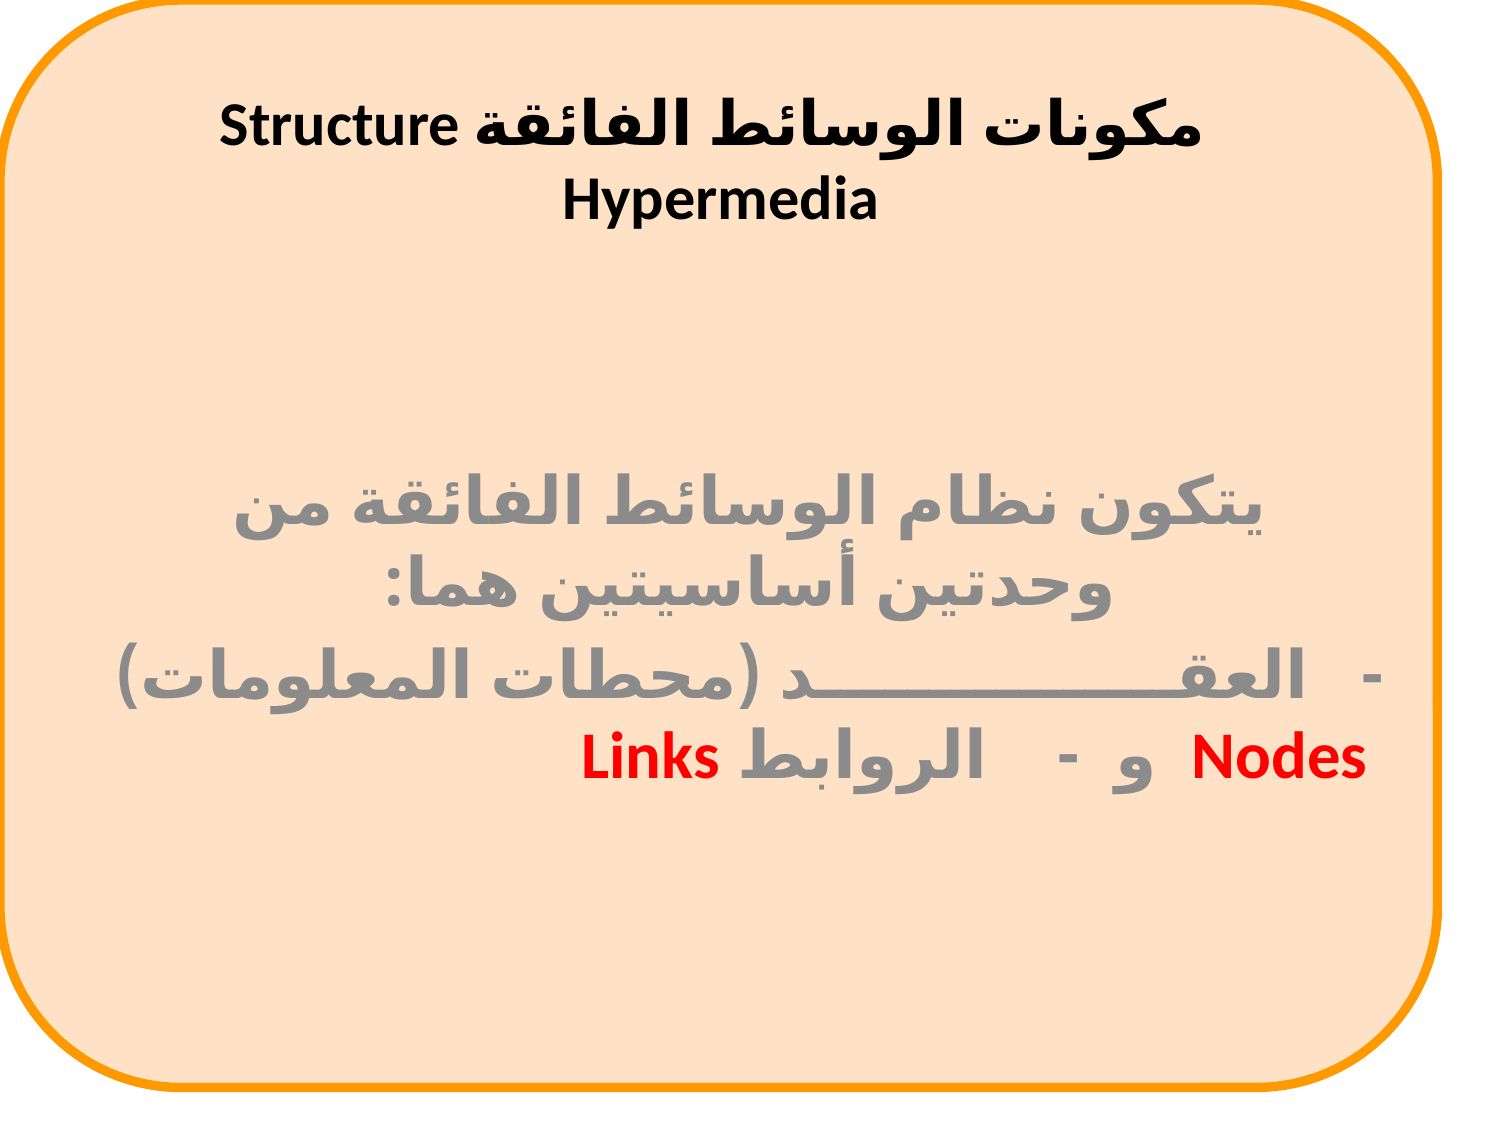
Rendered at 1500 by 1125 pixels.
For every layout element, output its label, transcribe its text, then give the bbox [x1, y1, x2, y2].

title مكونات الوسائط الفائقةStructure Hypermedia [75, 75, 1350, 241]
text_box [0, 0, 1438, 1088]
subtitle يتكون نظام الوسائط الفائقة من وحدتين أساسيتين هما: - العقد (محطات المعلومات) Nodes و - الروابط Links [99, 262, 1400, 988]
